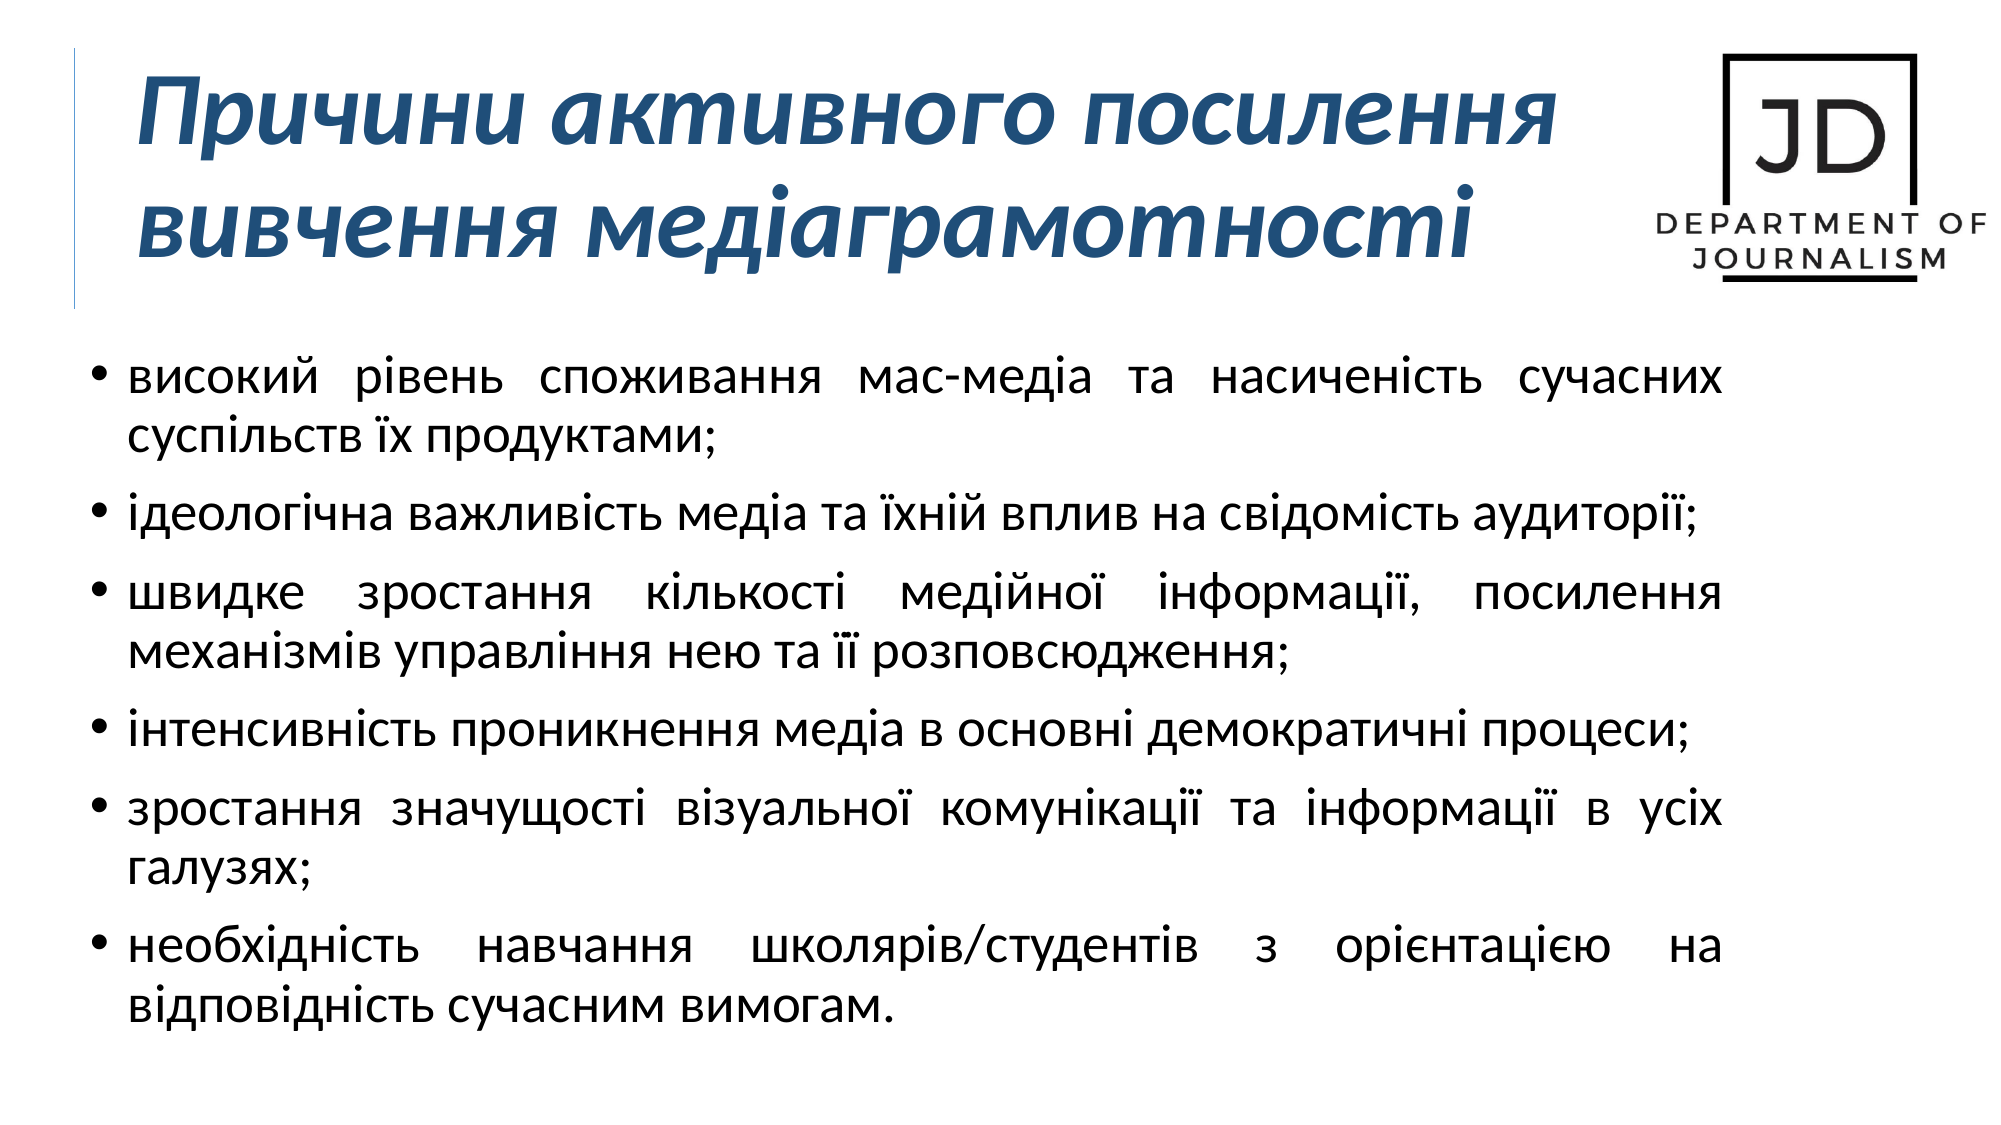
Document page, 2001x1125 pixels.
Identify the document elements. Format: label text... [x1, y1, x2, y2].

picture [1641, 0, 2000, 358]
list високий рівень споживання мас-медіа та насиченість сучасних суспільств їх продуктами; ідеологічна важливість медіа та їхній вплив на свідомість аудиторії; швидке зростання кількості медійної інформації, посилення механізмів управління нею та її розповсюдження; інтенсивність проникнення медіа в основні демократичні процеси; зростання значущості візуальної комунікації та інформації в усіх галузях; необхідність навчання школярів/студентів з орієнтацією на відповідність сучасним вимогам. [74, 338, 1740, 1125]
title Причини активного посилення вивчення медіаграмотності [119, 121, 1641, 339]
